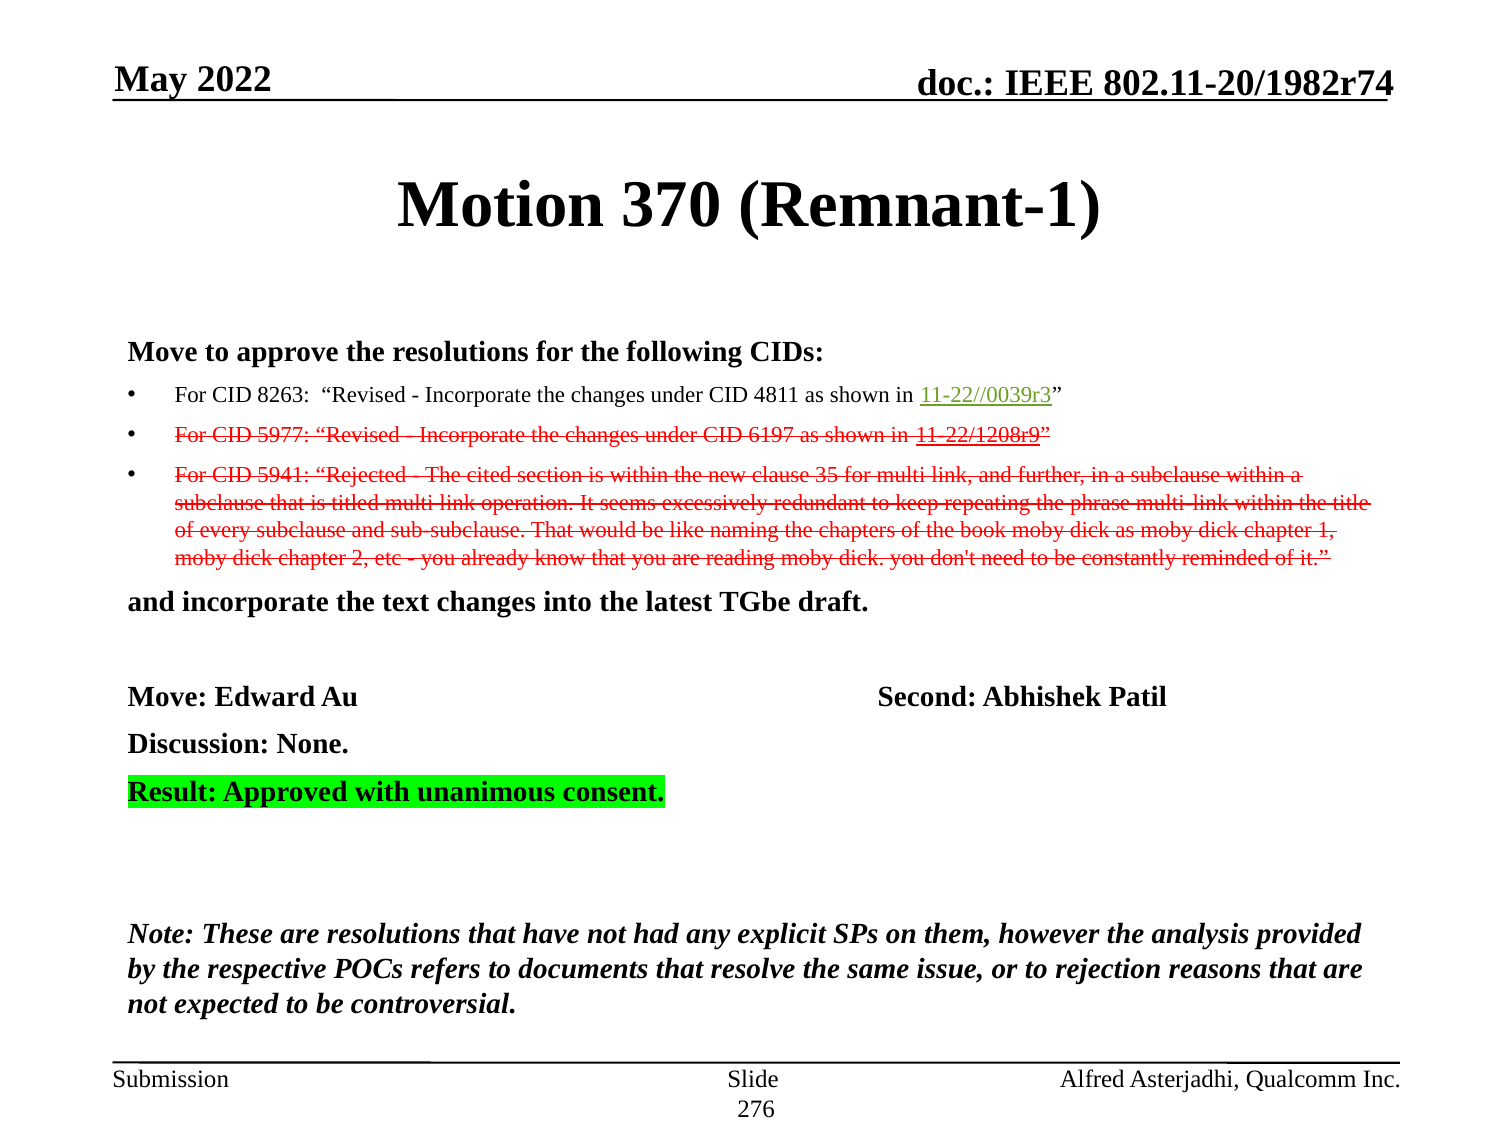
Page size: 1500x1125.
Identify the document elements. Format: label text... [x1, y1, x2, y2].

slide_number Slide 276 [712, 1061, 800, 1123]
title Motion 370 (Remnant-1) [112, 112, 1388, 288]
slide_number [114, 54, 423, 100]
list Move to approve the resolutions for the following CIDs: For CID 8263: “Revised - Incorporate the changes under CID 4811 as shown in 11-22//0039r3” For CID 5977: “Revised - Incorporate the changes under CID 6197 as shown in 11-22/1208r9” For CID 5941: “Rejected - The cited section is within the new clause 35 for multi link, and further, in a subclause within a subclause that is titled multi link operation. It seems excessively redundant to keep repeating the phrase multi-link within the title of every subclause and sub-subclause. That would be like naming the chapters of the book moby dick as moby dick chapter 1, moby dick chapter 2, etc - you already know that you are reading moby dick. you don't need to be constantly reminded of it.” and incorporate the text changes into the latest TGbe draft. Move: Edward Au Second: Abhishek Patil Discussion: None. Result: Approved with unanimous consent. Note: These are resolutions that have not had any explicit SPs on them, however the analysis provided by the respective POCs refers to documents that resolve the same issue, or to rejection reasons that are not expected to be controversial. [112, 324, 1388, 1063]
footer Alfred Asterjadhi, Qualcomm Inc. [878, 1061, 1402, 1093]
